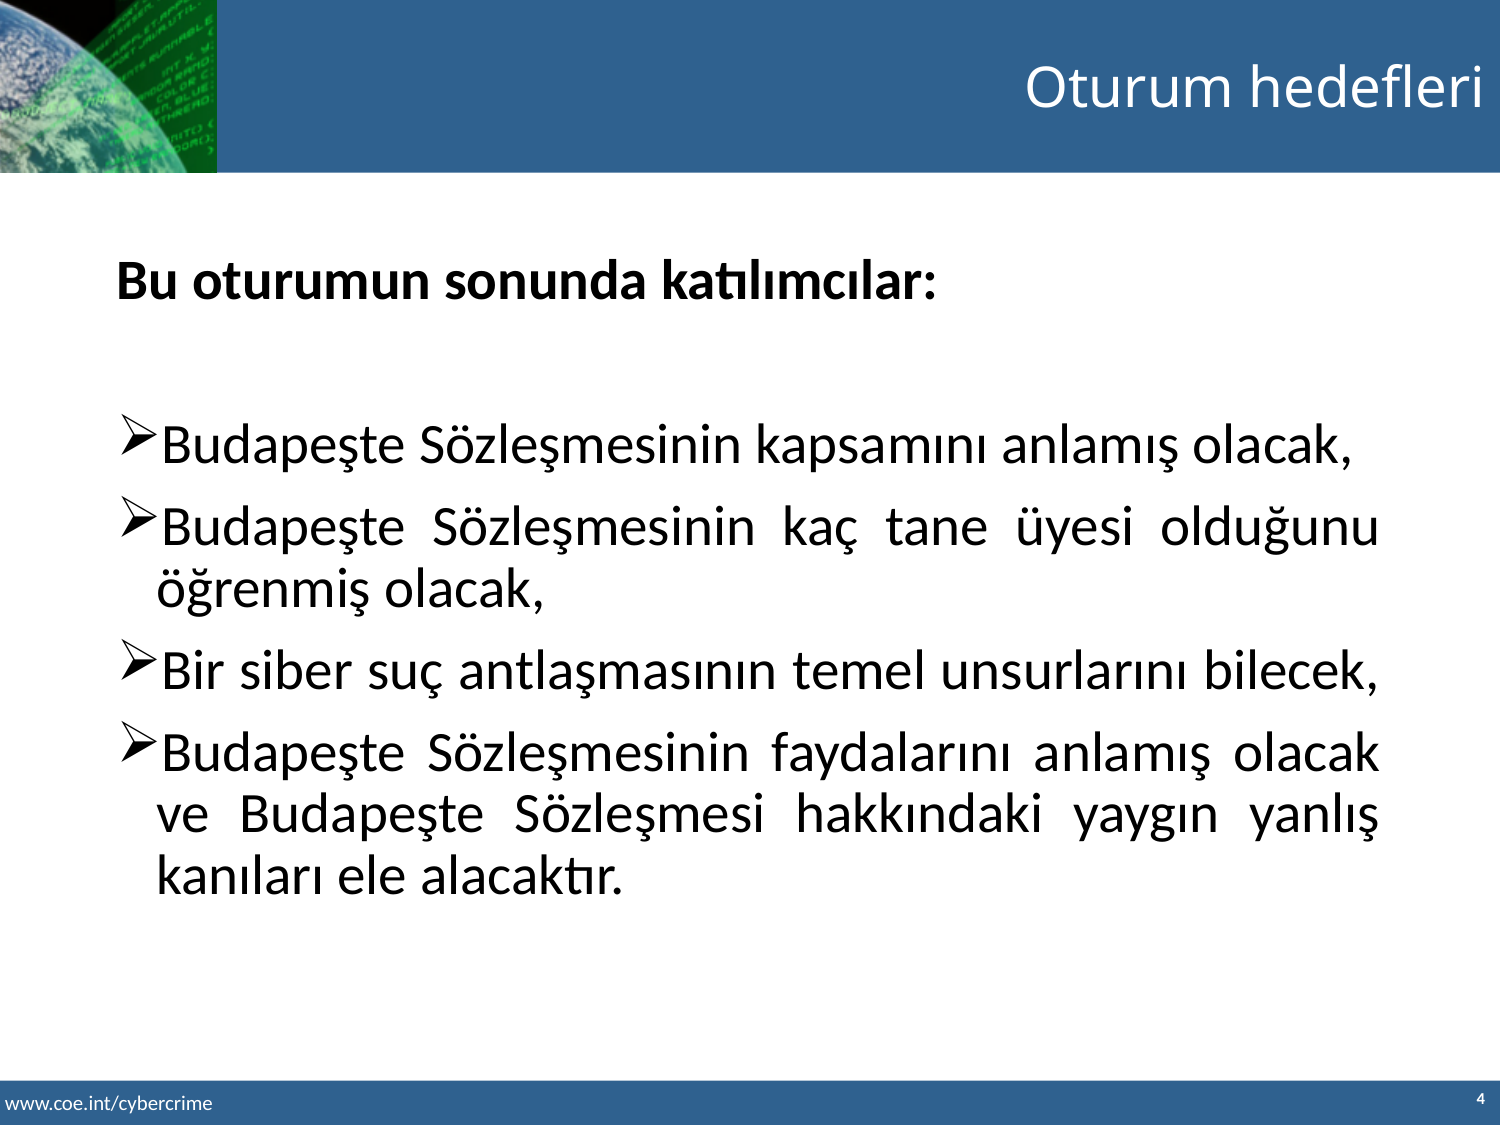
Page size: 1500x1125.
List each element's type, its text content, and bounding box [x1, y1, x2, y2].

list Oturum hedefleri [421, 0, 1500, 172]
list Bu oturumun sonunda katılımcılar: Budapeşte Sözleşmesinin kapsamını anlamış olacak, Budapeşte Sözleşmesinin kaç tane üyesi olduğunu öğrenmiş olacak, Bir siber suç antlaşmasının temel unsurlarını bilecek, Budapeşte Sözleşmesinin faydalarını anlamış olacak ve Budapeşte Sözleşmesi hakkındaki yaygın yanlış kanıları ele alacaktır. [101, 242, 1396, 957]
picture [0, 0, 217, 173]
slide_number 4 [1162, 1080, 1500, 1125]
